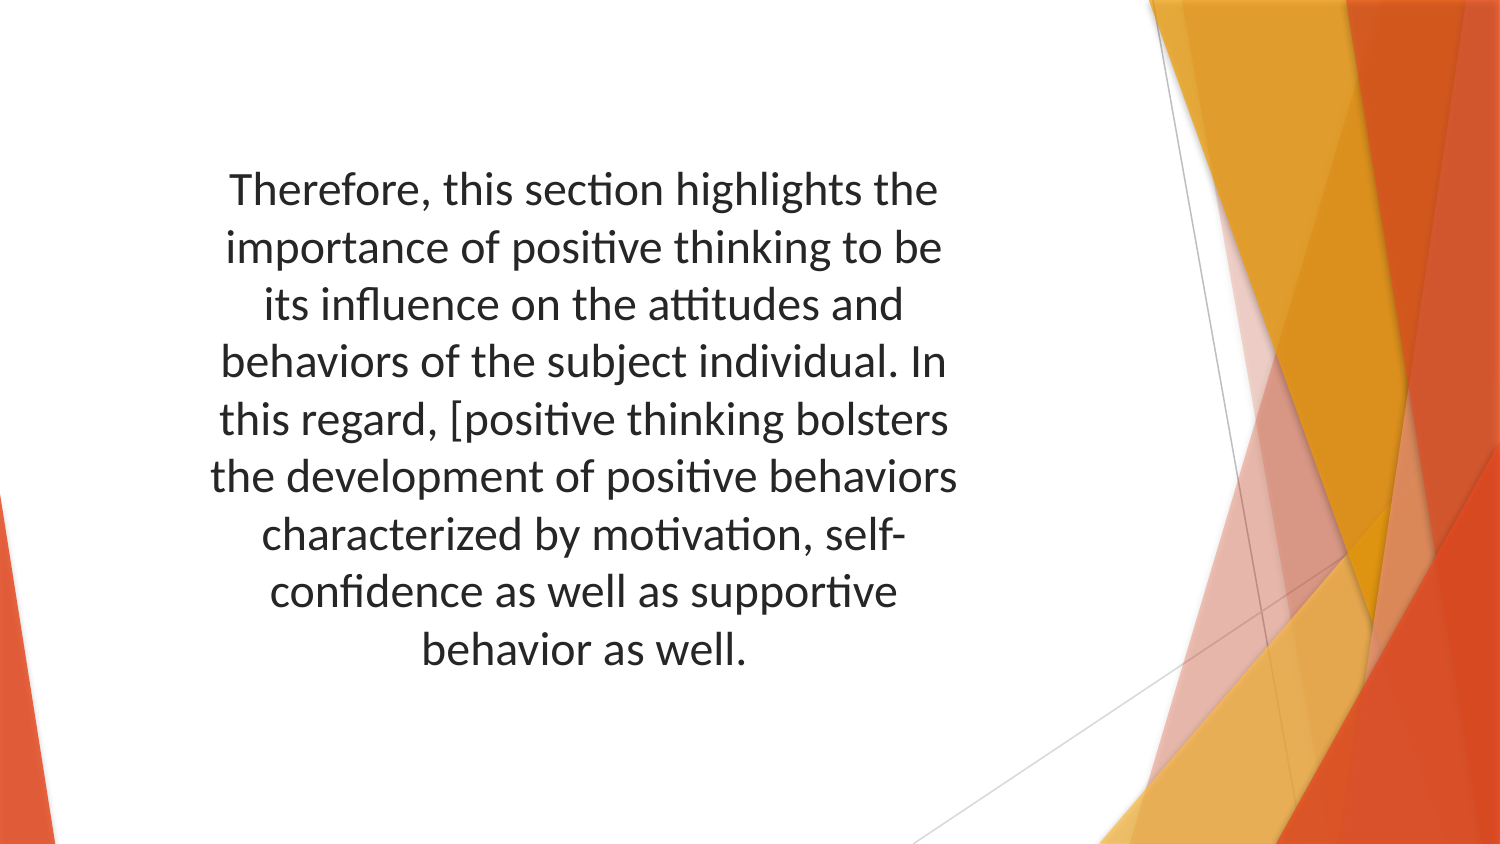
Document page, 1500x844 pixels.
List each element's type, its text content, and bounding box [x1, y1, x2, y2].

list Therefore, this section highlights the importance of positive thinking to be its influence on the attitudes and behaviors of the subject individual. In this regard, [positive thinking bolsters the development of positive behaviors characterized by motivation, self-confidence as well as supportive behavior as well. [194, 150, 975, 682]
